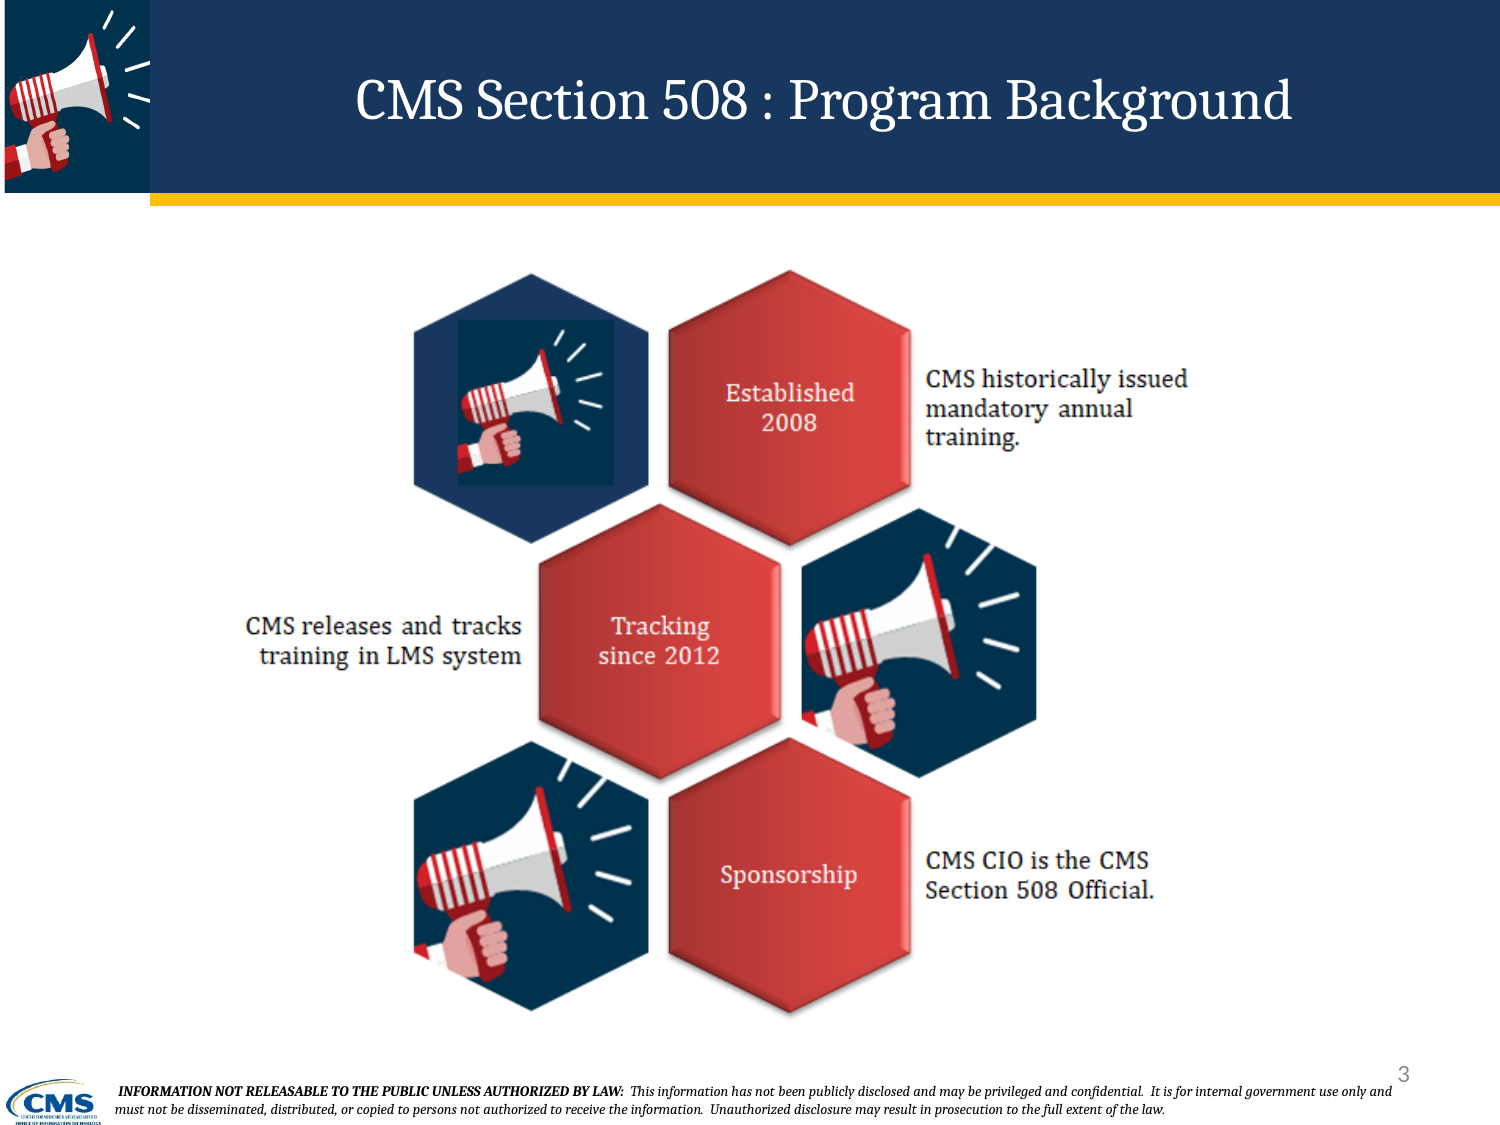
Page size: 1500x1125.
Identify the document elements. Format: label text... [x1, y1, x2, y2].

picture [52, 264, 1404, 1027]
picture [4, 0, 163, 194]
title CMS Section 508 : Program Background [163, 0, 1500, 193]
text_box INFORMATION NOT RELEASABLE TO THE PUBLIC UNLESS AUTHORIZED BY LAW: This information has not been publicly disclosed and may be privileged and confidential. It is for internal government use only and must not be disseminated, distributed, or copied to persons not authorized to receive the information. Unauthorized disclosure may result in prosecution to the full extent of the law. [100, 1074, 1413, 1125]
slide_number 3 [1074, 1042, 1425, 1103]
picture [5, 1079, 101, 1125]
